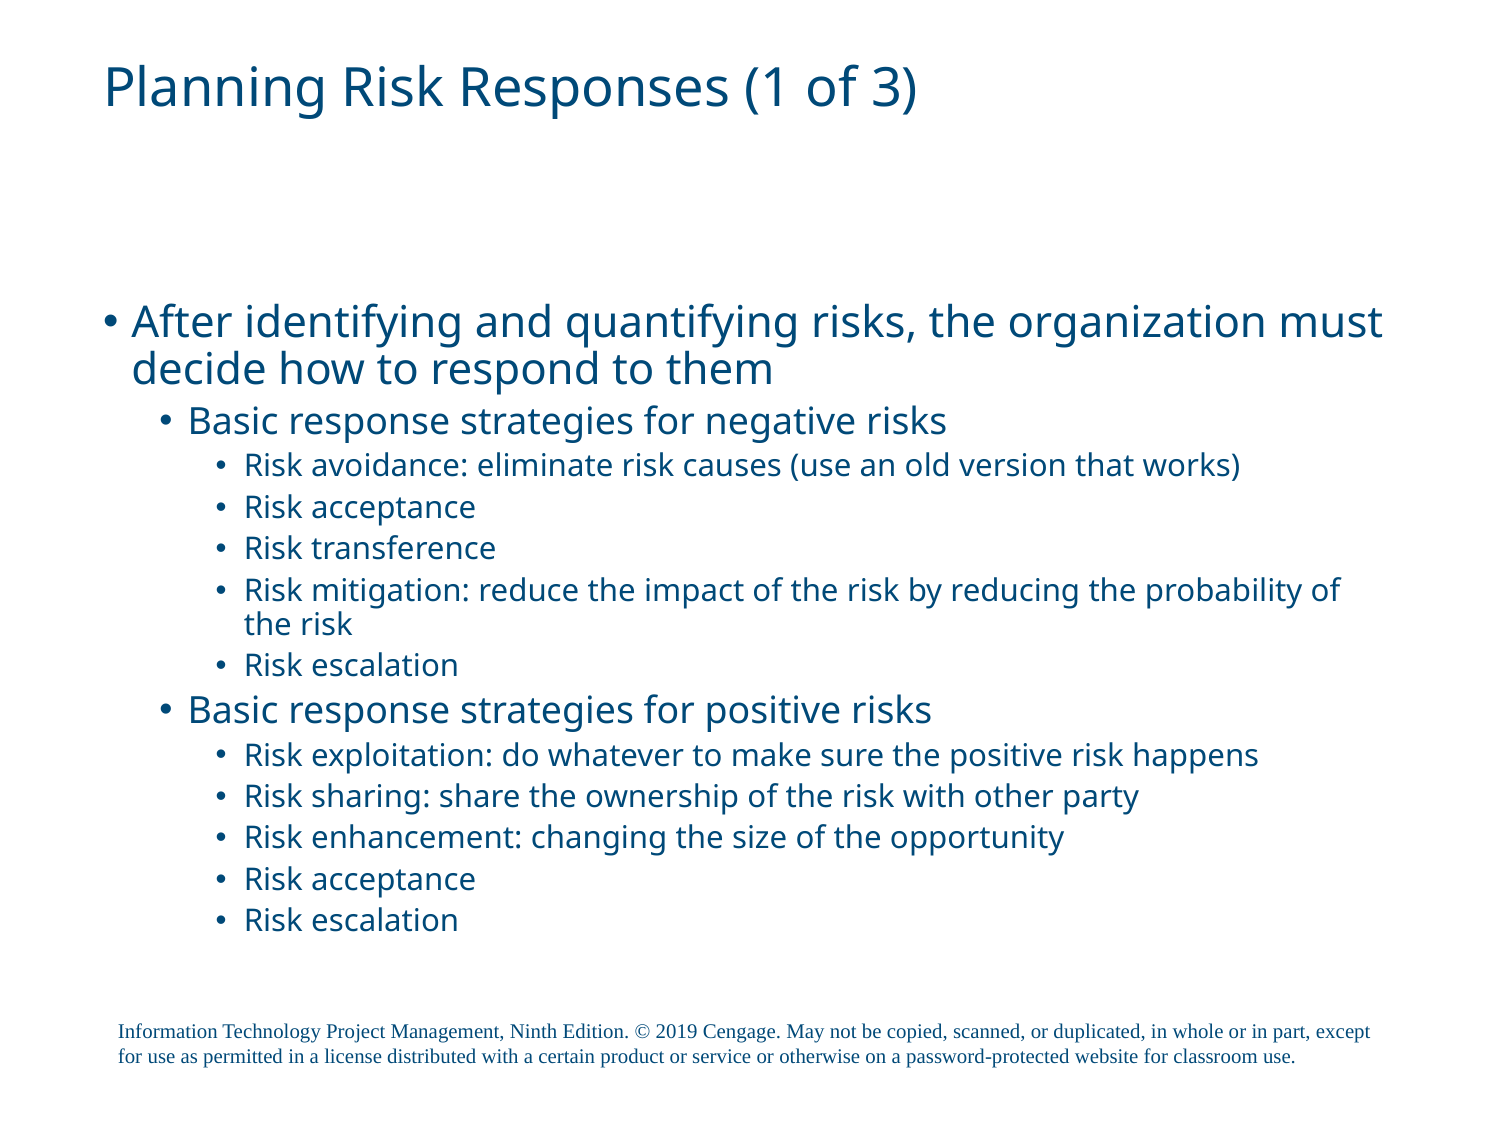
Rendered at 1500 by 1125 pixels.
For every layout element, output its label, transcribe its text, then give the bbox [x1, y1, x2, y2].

footer Information Technology Project Management, Ninth Edition. © 2019 Cengage. May not be copied, scanned, or duplicated, in whole or in part, except for use as permitted in a license distributed with a certain product or service or otherwise on a password-protected website for classroom use. [103, 1009, 1397, 1070]
title Planning Risk Responses (1 of 3) [103, 59, 1397, 278]
list After identifying and quantifying risks, the organization must decide how to respond to them Basic response strategies for negative risks Risk avoidance: eliminate risk causes (use an old version that works) Risk acceptance Risk transference Risk mitigation: reduce the impact of the risk by reducing the probability of the risk Risk escalation Basic response strategies for positive risks Risk exploitation: do whatever to make sure the positive risk happens Risk sharing: share the ownership of the risk with other party Risk enhancement: changing the size of the opportunity Risk acceptance Risk escalation [103, 299, 1397, 1009]
